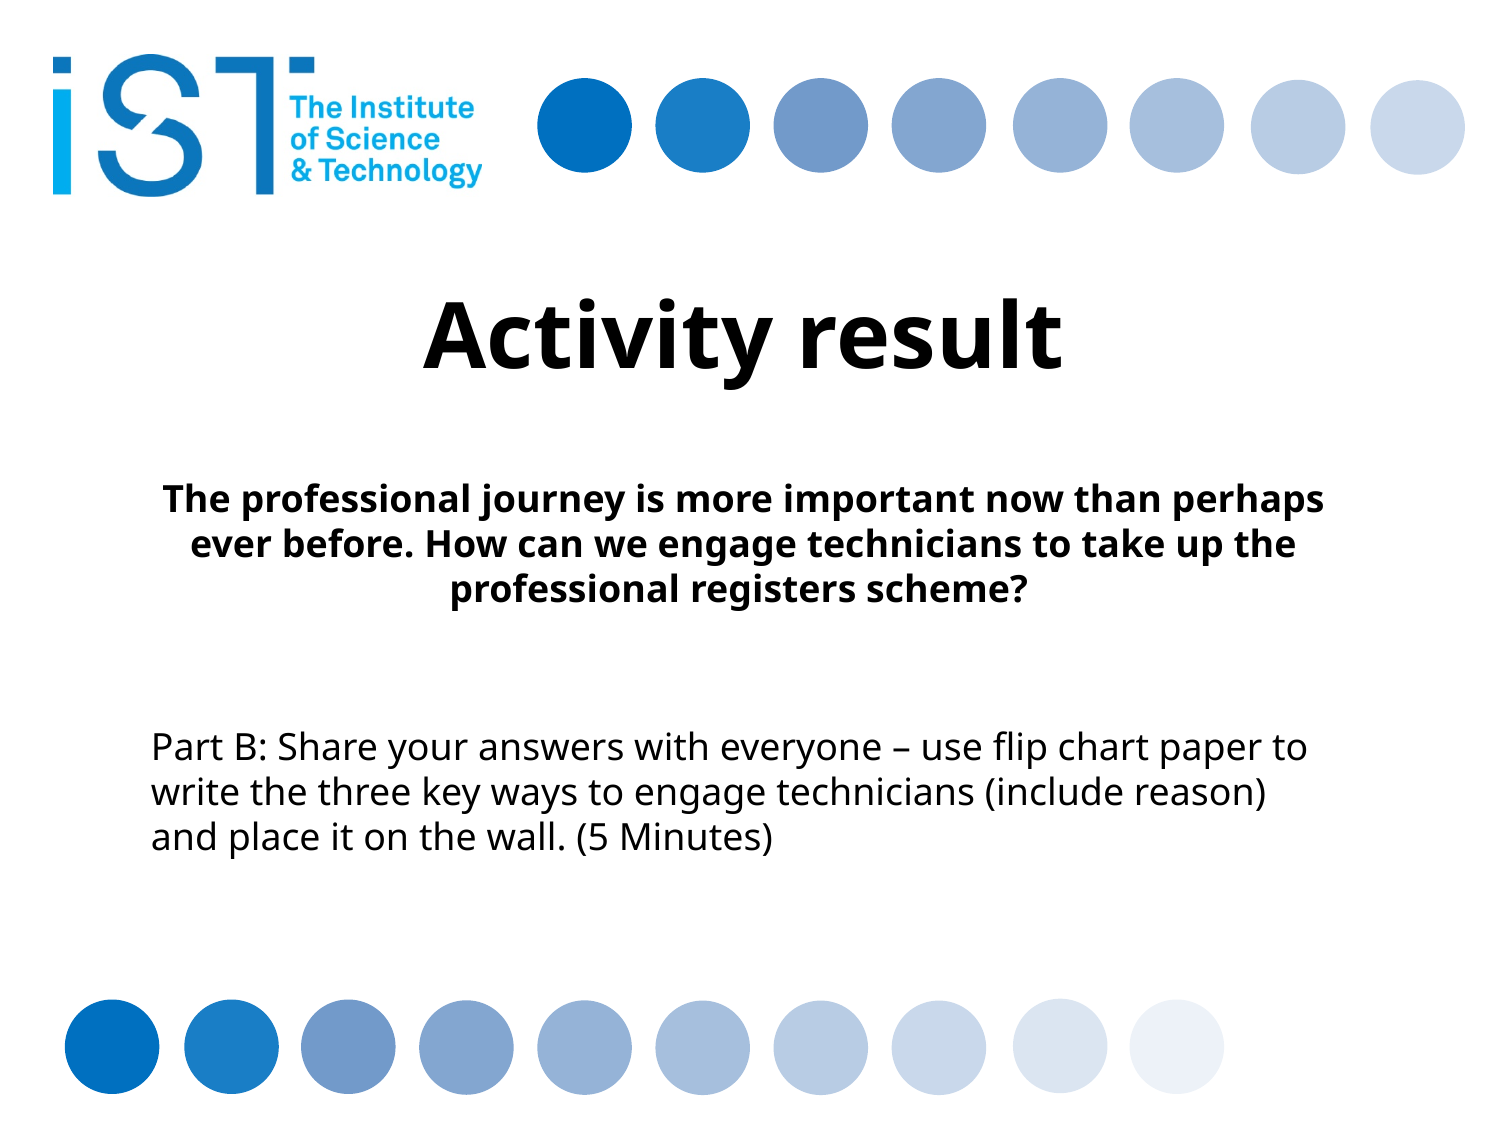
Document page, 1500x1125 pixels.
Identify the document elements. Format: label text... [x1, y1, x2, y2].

list The professional journey is more important now than perhaps ever before. How can we engage technicians to take up the professional registers scheme? Part B: Share your answers with everyone – use flip chart paper to write the three key ways to engage technicians (include reason) and place it on the wall. (5 Minutes) [135, 468, 1353, 929]
picture [53, 54, 482, 197]
title Activity result [135, 231, 1353, 433]
